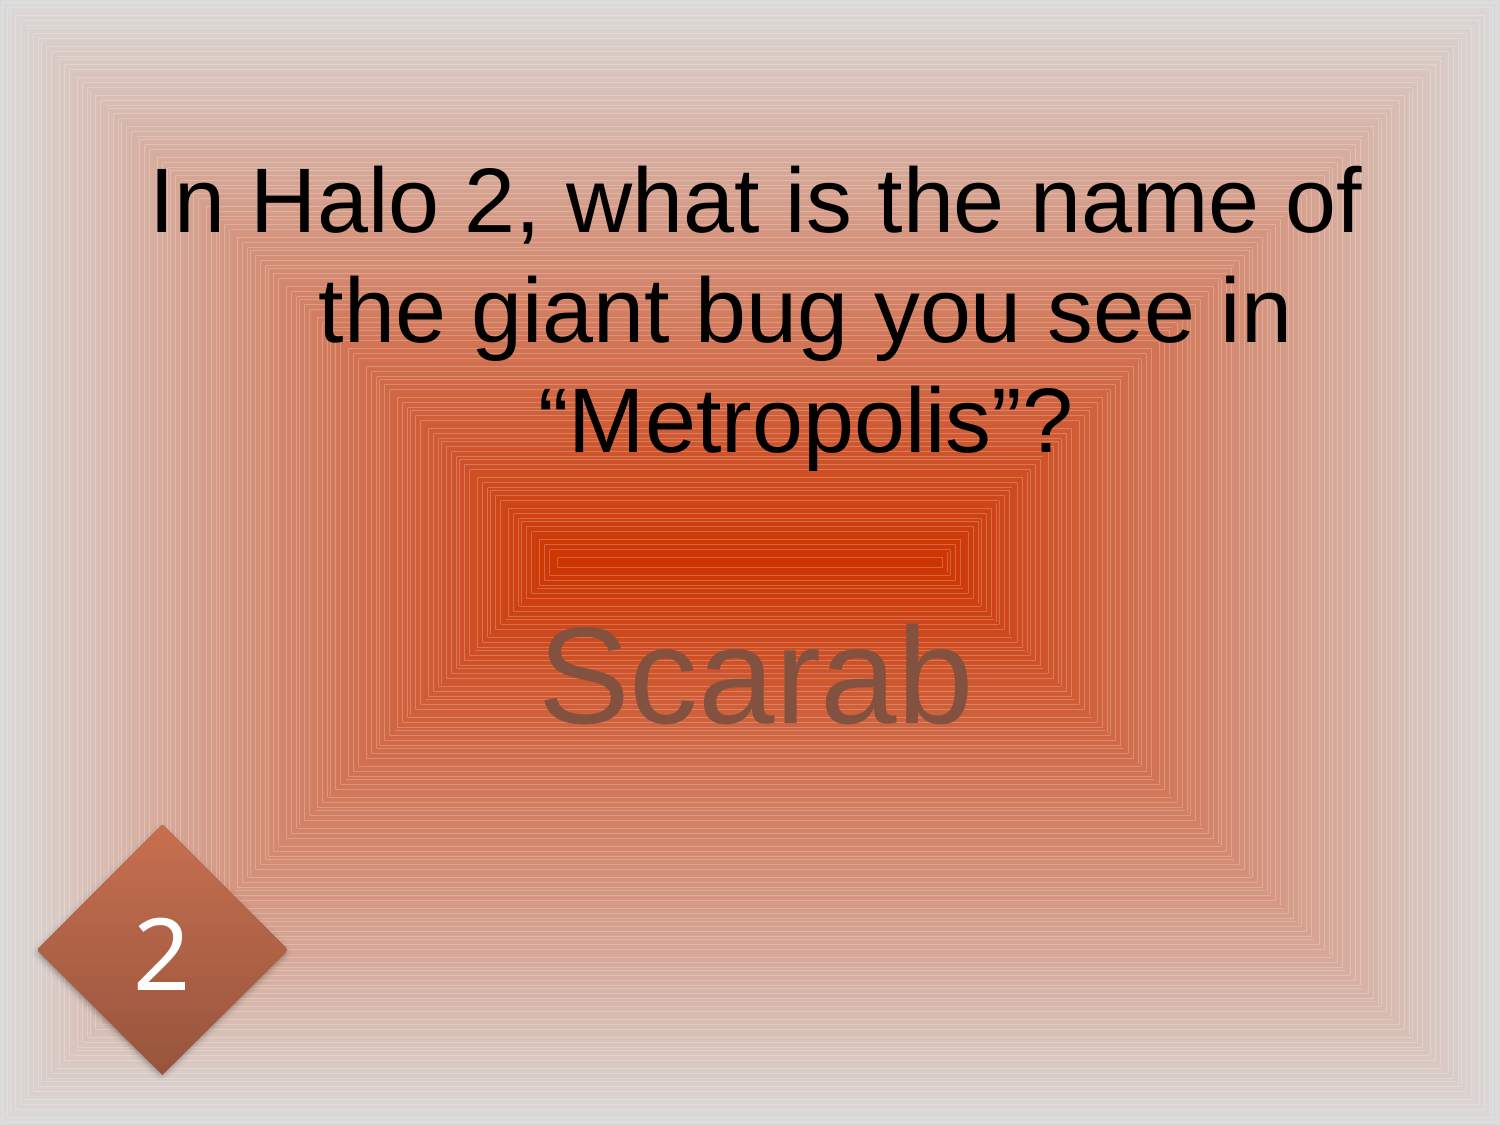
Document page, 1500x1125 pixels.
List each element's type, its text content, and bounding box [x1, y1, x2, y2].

text_box 2 [37, 838, 288, 1075]
title In Halo 2, what is the name of the giant bug you see in “Metropolis”? [112, 137, 1401, 476]
text_box Scarab [112, 500, 1400, 838]
